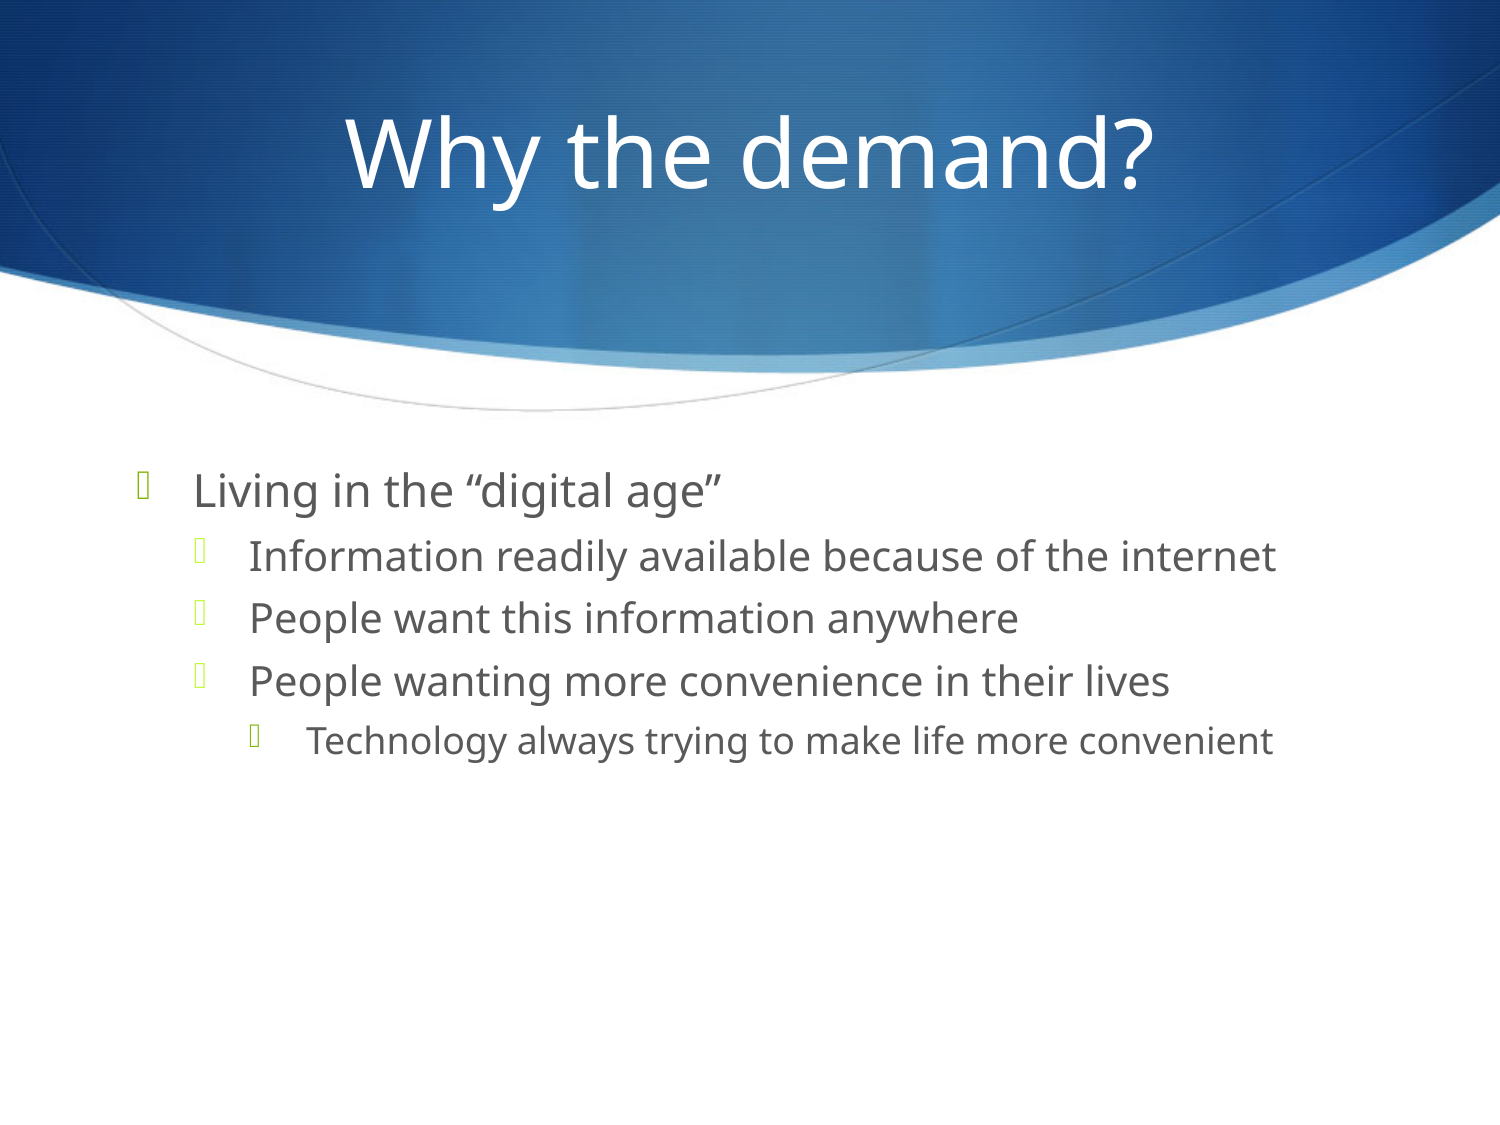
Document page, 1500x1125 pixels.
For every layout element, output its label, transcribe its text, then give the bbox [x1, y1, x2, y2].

title Why the demand? [75, 56, 1425, 245]
list Living in the “digital age” Information readily available because of the internet People want this information anywhere People wanting more convenience in their lives Technology always trying to make life more convenient [121, 454, 1379, 991]
picture [0, 0, 1500, 1125]
